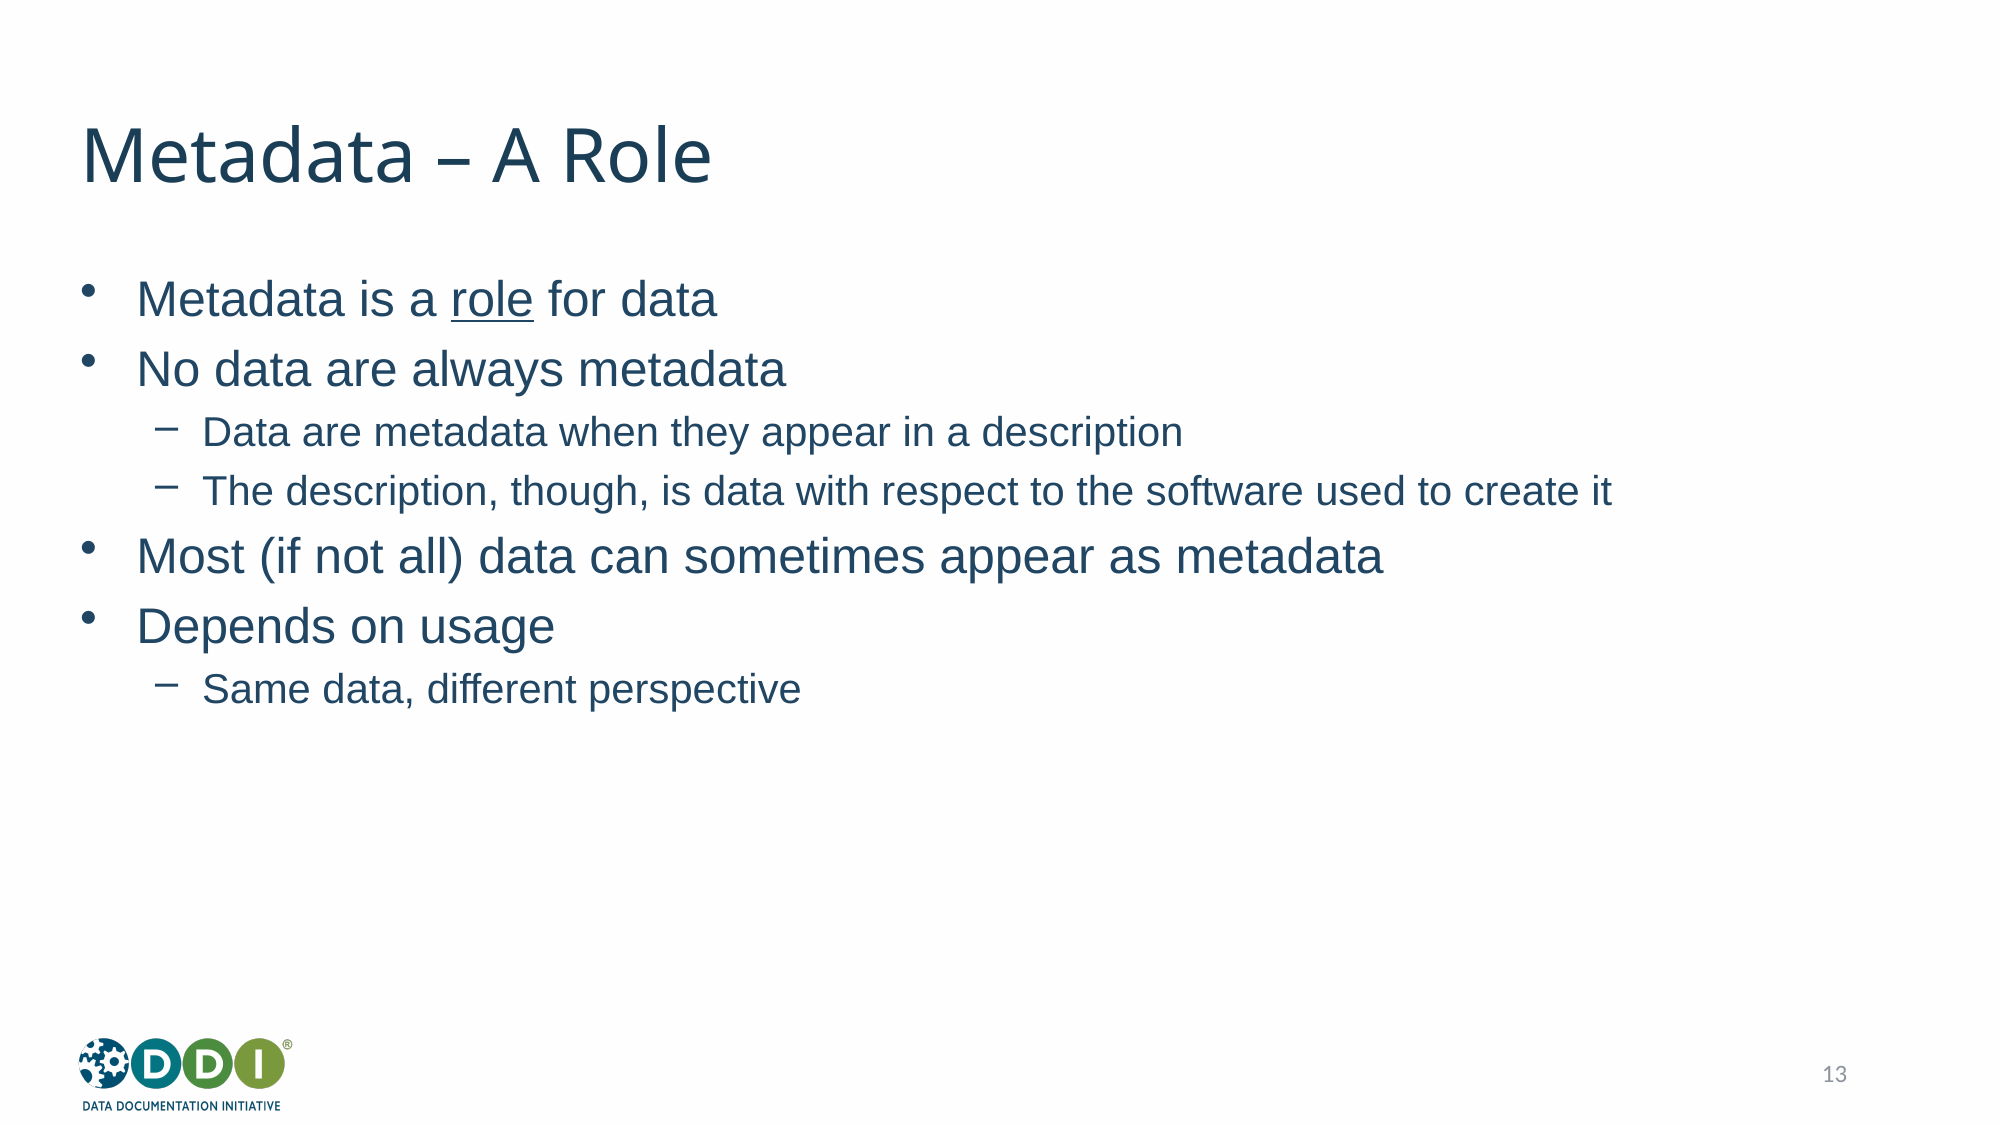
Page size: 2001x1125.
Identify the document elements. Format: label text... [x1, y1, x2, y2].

title Metadata – A Role [65, 59, 1916, 247]
picture [65, 1032, 305, 1115]
list Metadata is a role for data No data are always metadata Data are metadata when they appear in a description The description, though, is data with respect to the software used to create it Most (if not all) data can sometimes appear as metadata Depends on usage Same data, different perspective [65, 259, 1916, 1019]
slide_number 13 [1412, 1042, 1863, 1103]
